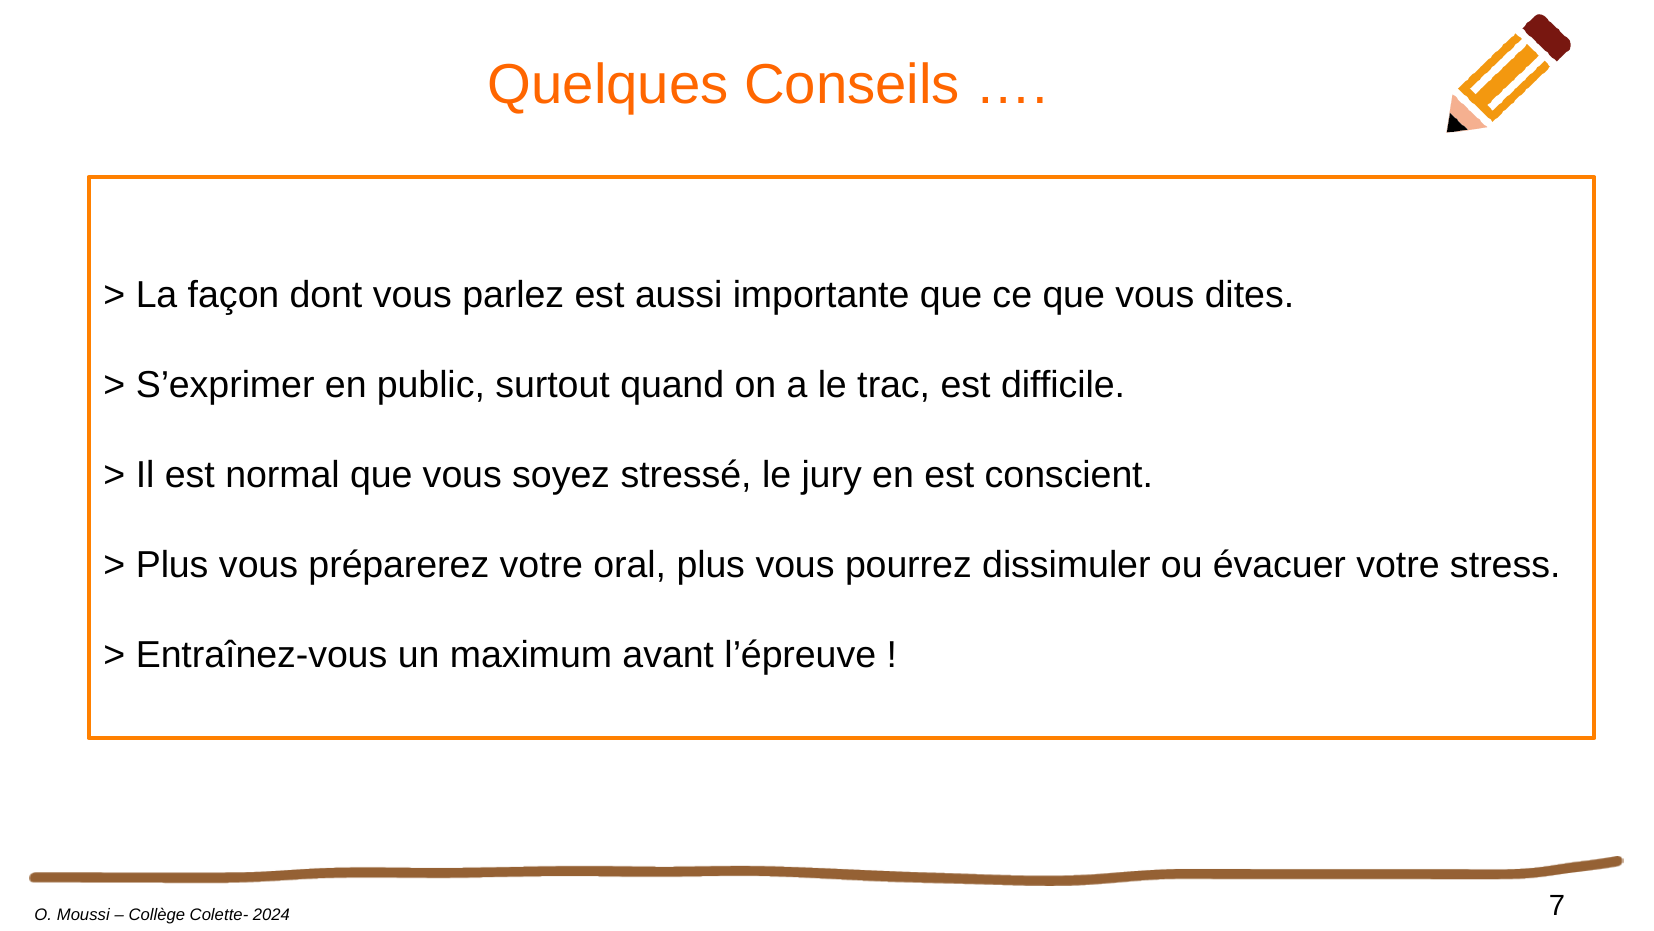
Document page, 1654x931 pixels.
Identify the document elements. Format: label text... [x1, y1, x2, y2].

title Quelques Conseils …. [88, 29, 1447, 133]
text_box O. Moussi – Collège Colette- 2024 [0, 896, 325, 931]
text_box > La façon dont vous parlez est aussi importante que ce que vous dites. > S’exprimer en public, surtout quand on a le trac, est difficile. > Il est normal que vous soyez stressé, le jury en est conscient. > Plus vous préparerez votre oral, plus vous pourrez dissimuler ou évacuer votre stress. > Entraînez-vous un maximum avant l’épreuve ! [88, 177, 1595, 739]
picture [29, 856, 1624, 886]
slide_number 7 [1181, 885, 1565, 931]
picture [1446, 14, 1571, 133]
